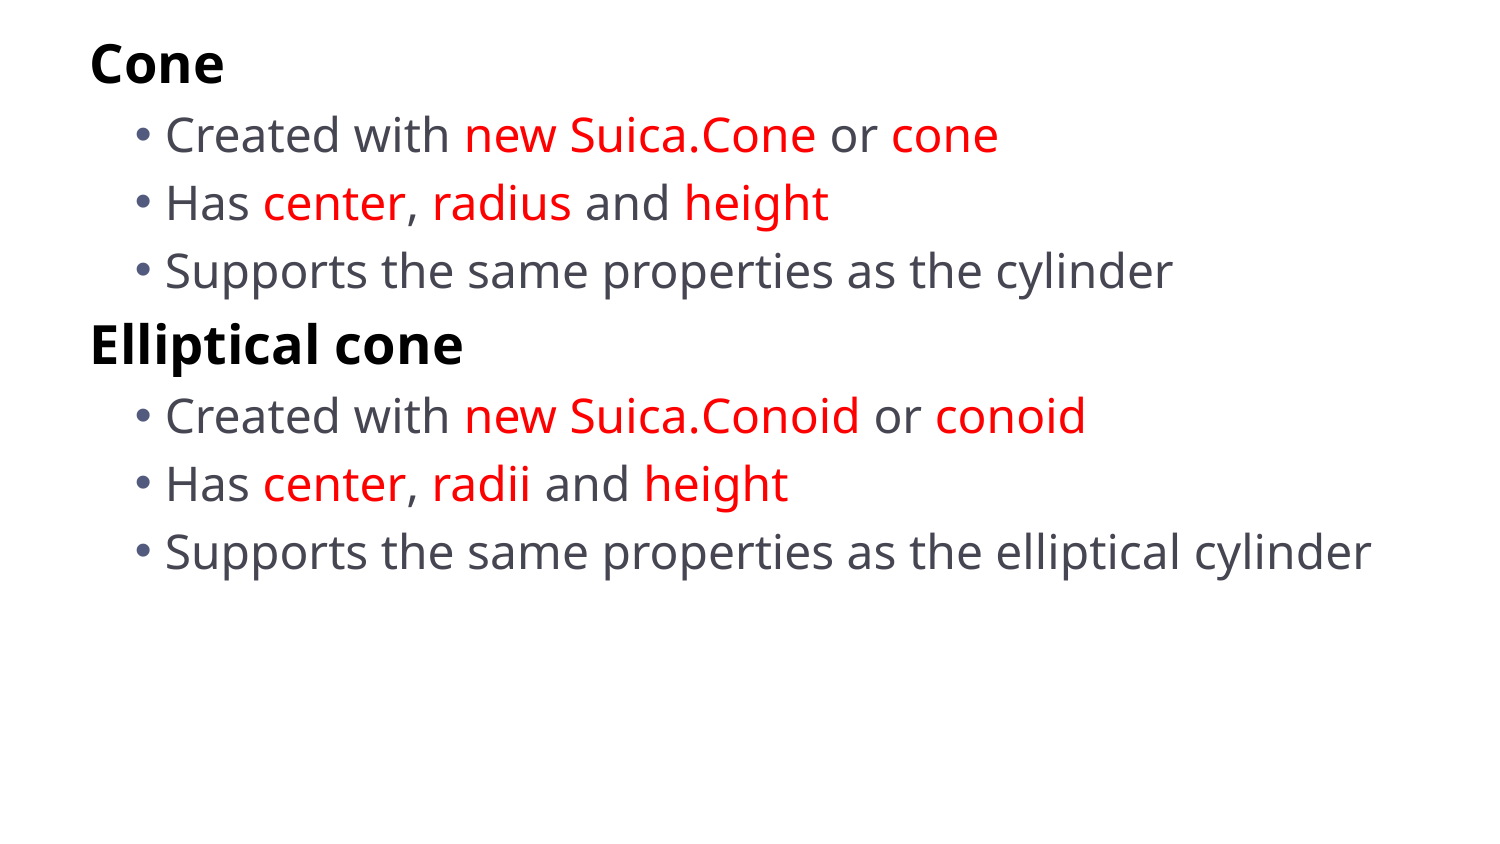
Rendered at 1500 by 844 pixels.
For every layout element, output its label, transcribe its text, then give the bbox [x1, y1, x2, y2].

list Cone Created with new Suica.Cone or cone Has center, radius and height Supports the same properties as the cylinder Elliptical cone Created with new Suica.Conoid or conoid Has center, radii and height Supports the same properties as the elliptical cylinder [75, 21, 1475, 835]
